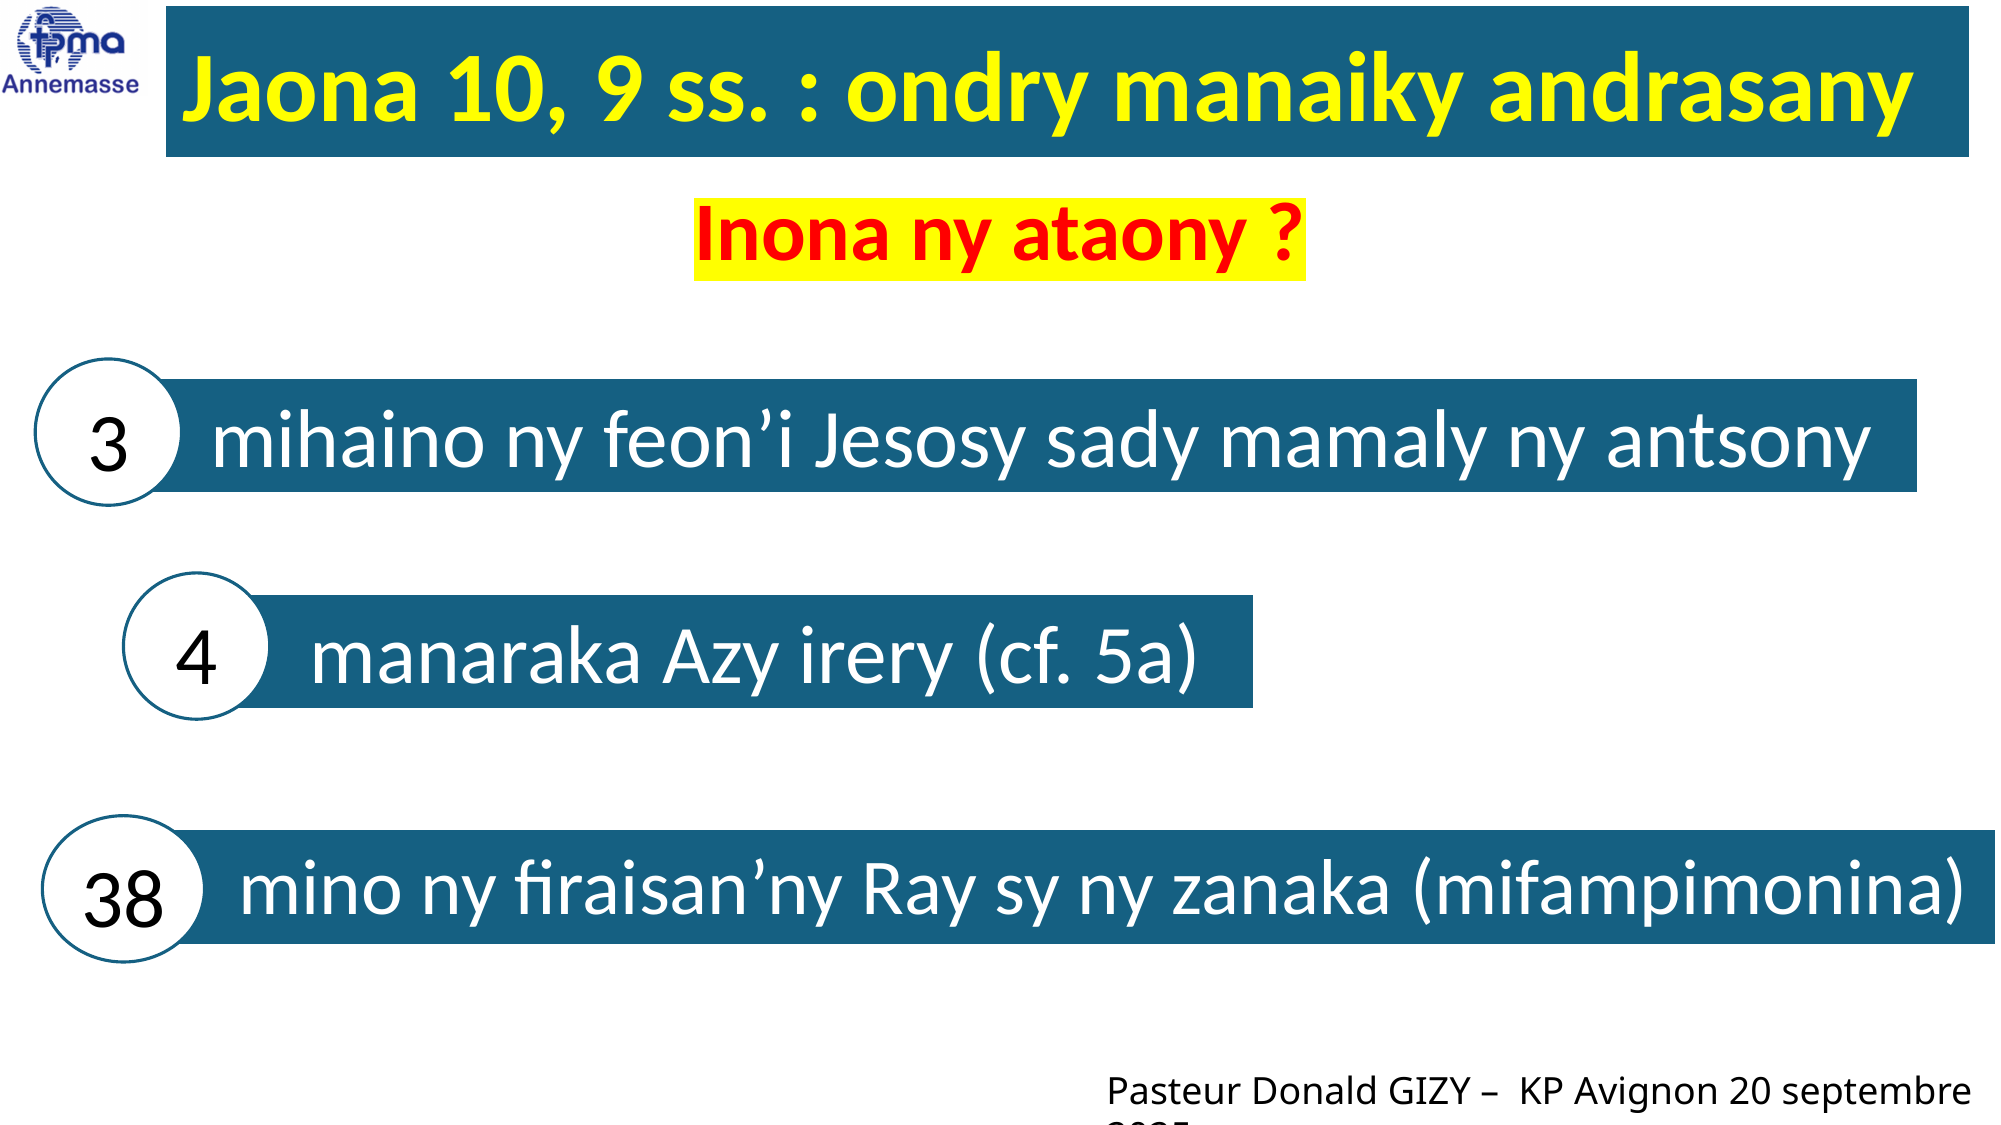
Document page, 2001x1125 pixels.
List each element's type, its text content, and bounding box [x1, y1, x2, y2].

text_box 3 [33, 357, 158, 507]
picture [0, 0, 149, 96]
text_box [116, 376, 1920, 500]
text_box 4 [121, 571, 249, 721]
text_box Inona ny ataony ? [604, 169, 1396, 285]
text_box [89, 4, 1972, 159]
text_box 38 [40, 814, 174, 964]
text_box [89, 828, 1998, 948]
text_box Pasteur Donald GIZY – KP Avignon 20 septembre 2025 [1091, 1059, 2000, 1125]
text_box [216, 592, 1256, 716]
